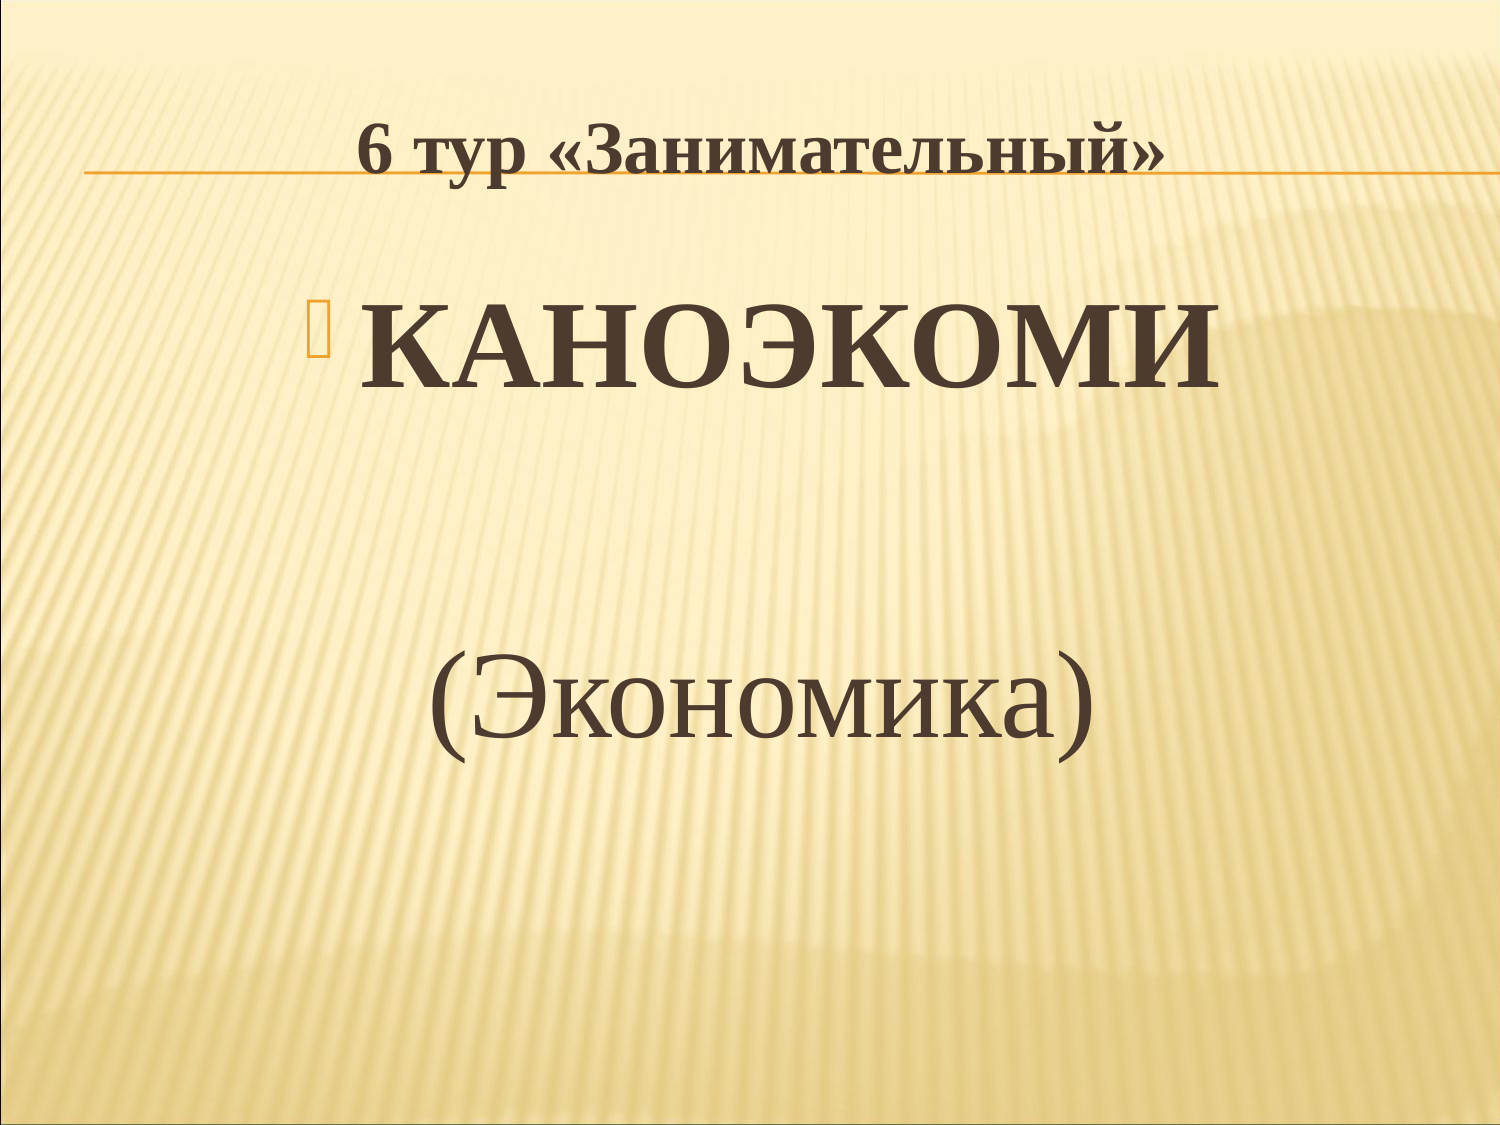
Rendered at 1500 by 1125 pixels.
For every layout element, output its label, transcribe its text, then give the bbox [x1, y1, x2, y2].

picture [0, 0, 1500, 1125]
title 6 тур «Занимательный» [50, 75, 1475, 213]
list КАНОЭКОМИ (Экономика) [50, 254, 1475, 998]
